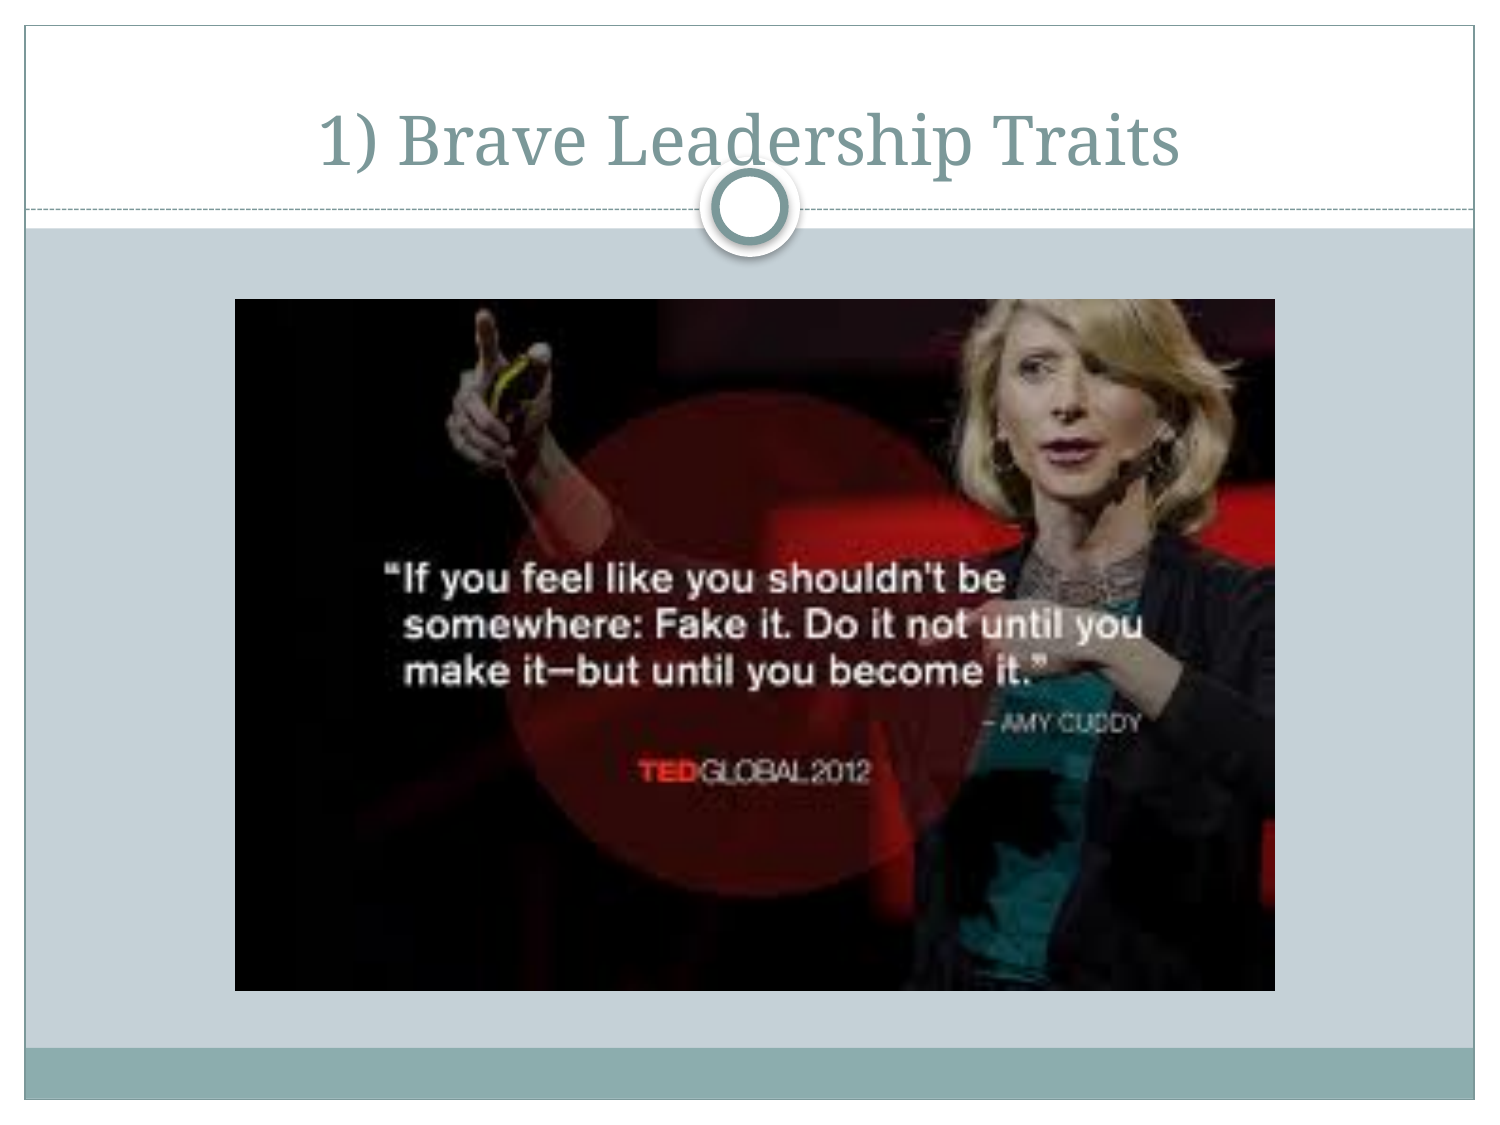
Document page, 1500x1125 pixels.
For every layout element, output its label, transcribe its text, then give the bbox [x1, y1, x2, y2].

picture [235, 299, 1275, 992]
title 1) Brave Leadership Traits [50, 62, 1450, 187]
